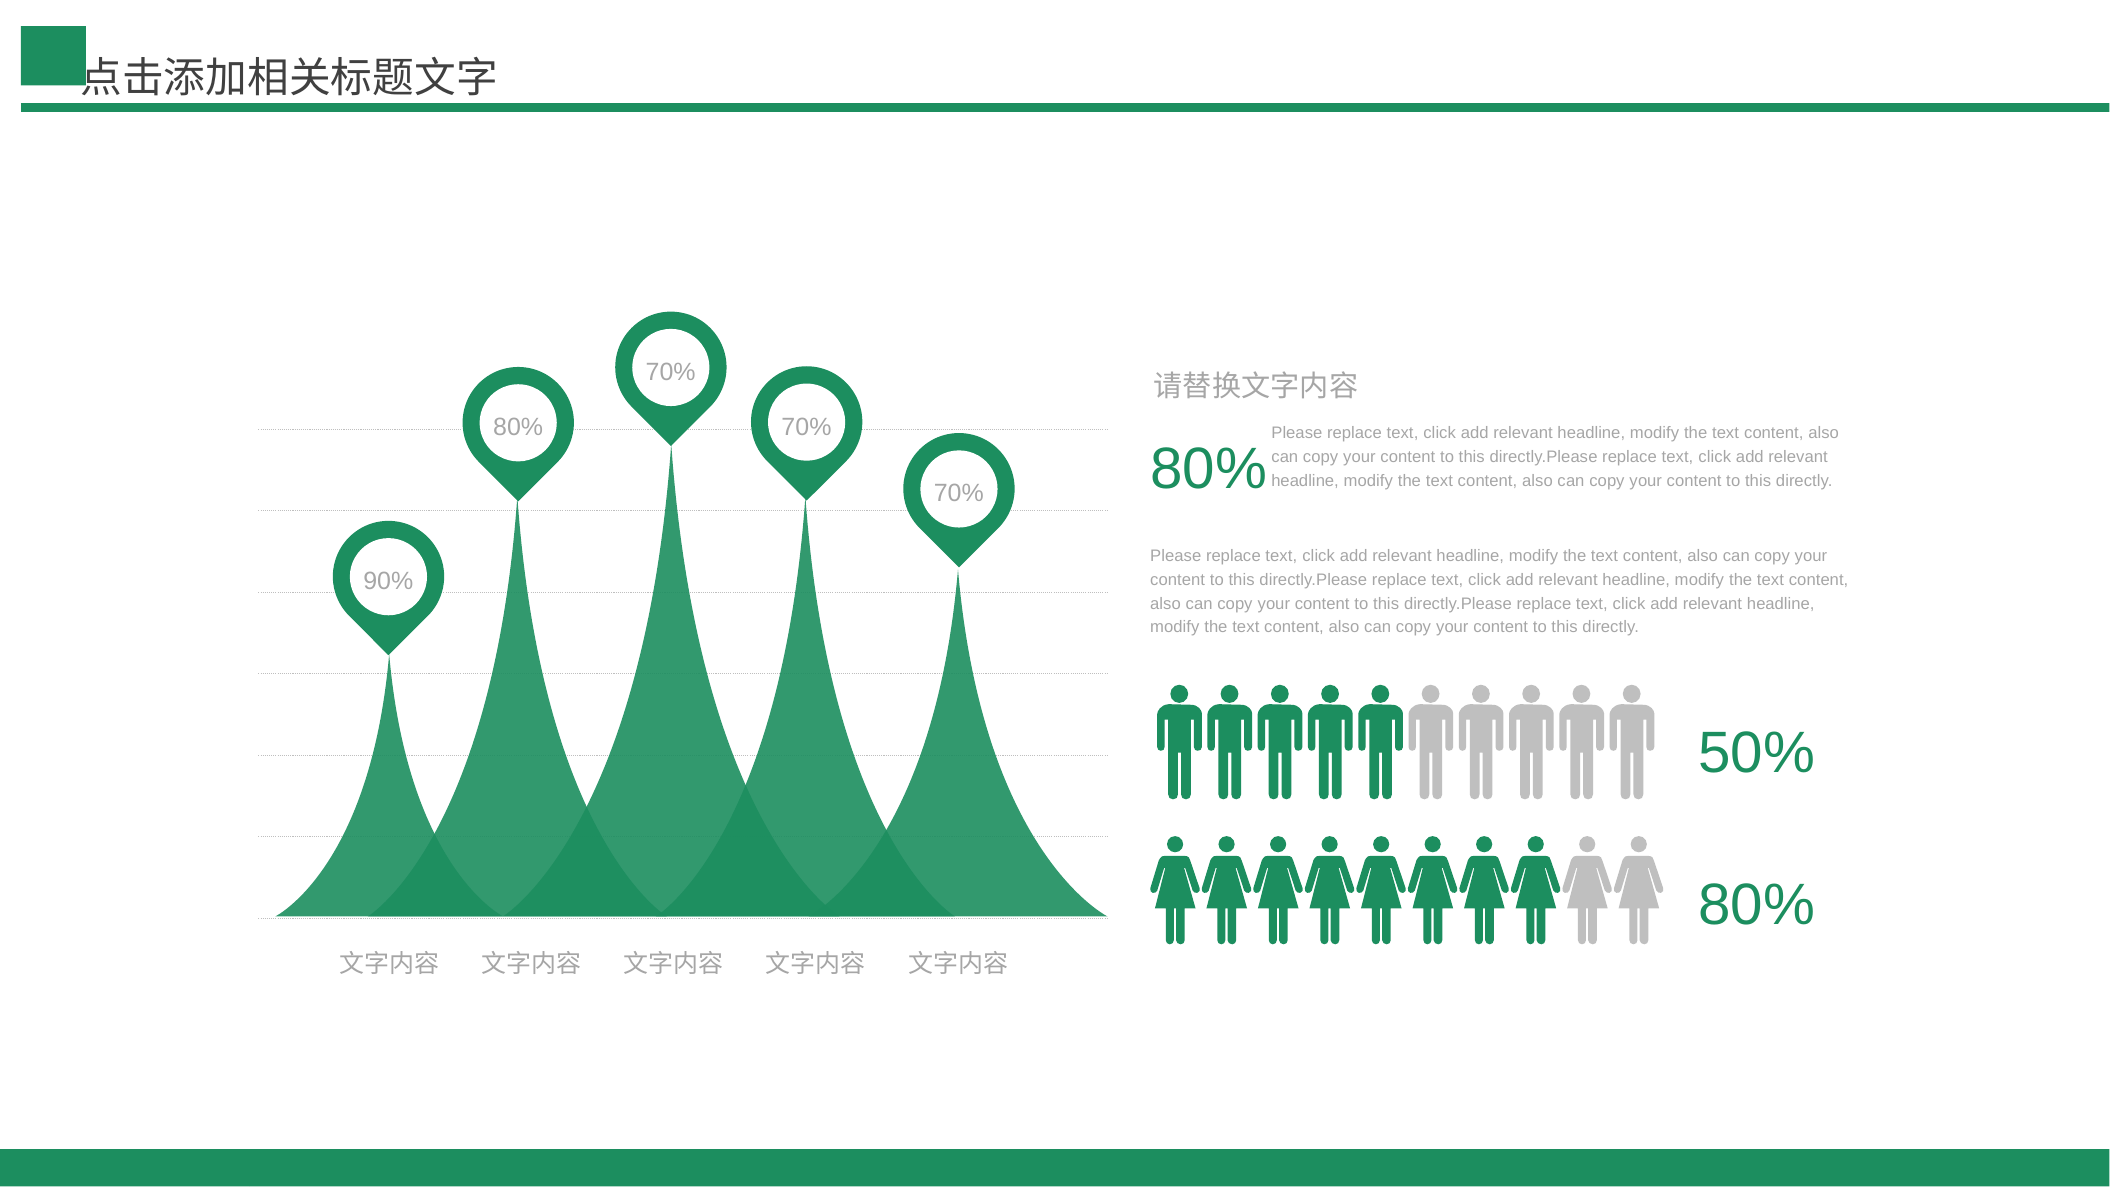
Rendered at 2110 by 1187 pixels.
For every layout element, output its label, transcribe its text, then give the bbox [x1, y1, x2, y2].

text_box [903, 433, 1015, 545]
text_box 文字内容 [623, 941, 724, 978]
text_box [258, 429, 1108, 919]
text_box 文字内容 [907, 941, 1009, 978]
text_box 文字内容 [339, 941, 440, 978]
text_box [615, 311, 727, 423]
text_box Please replace text, click add relevant headline, modify the text content, also can copy your content to this directly.Please replace text, click add relevant headline, modify the text content, also can copy your content to this directly.Please replace text, click add relevant headline, modify the text content, also can copy your content to this directly. [1150, 540, 1850, 637]
text_box 文字内容 [481, 941, 582, 978]
text_box 80% [1150, 416, 1268, 501]
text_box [332, 520, 445, 633]
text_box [750, 366, 863, 478]
text_box 文字内容 [765, 941, 866, 978]
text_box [1149, 836, 1664, 945]
text_box Please replace text, click add relevant headline, modify the text content, also can copy your content to this directly.Please replace text, click add relevant headline, modify the text content, also can copy your content to this directly. [1271, 417, 1850, 490]
text_box 80% [1698, 852, 1816, 937]
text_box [1157, 684, 1655, 800]
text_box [462, 366, 574, 479]
text_box 50% [1698, 700, 1816, 785]
text_box 点击添加相关标题文字 [65, 43, 513, 108]
text_box 请替换文字内容 [1153, 360, 1463, 403]
